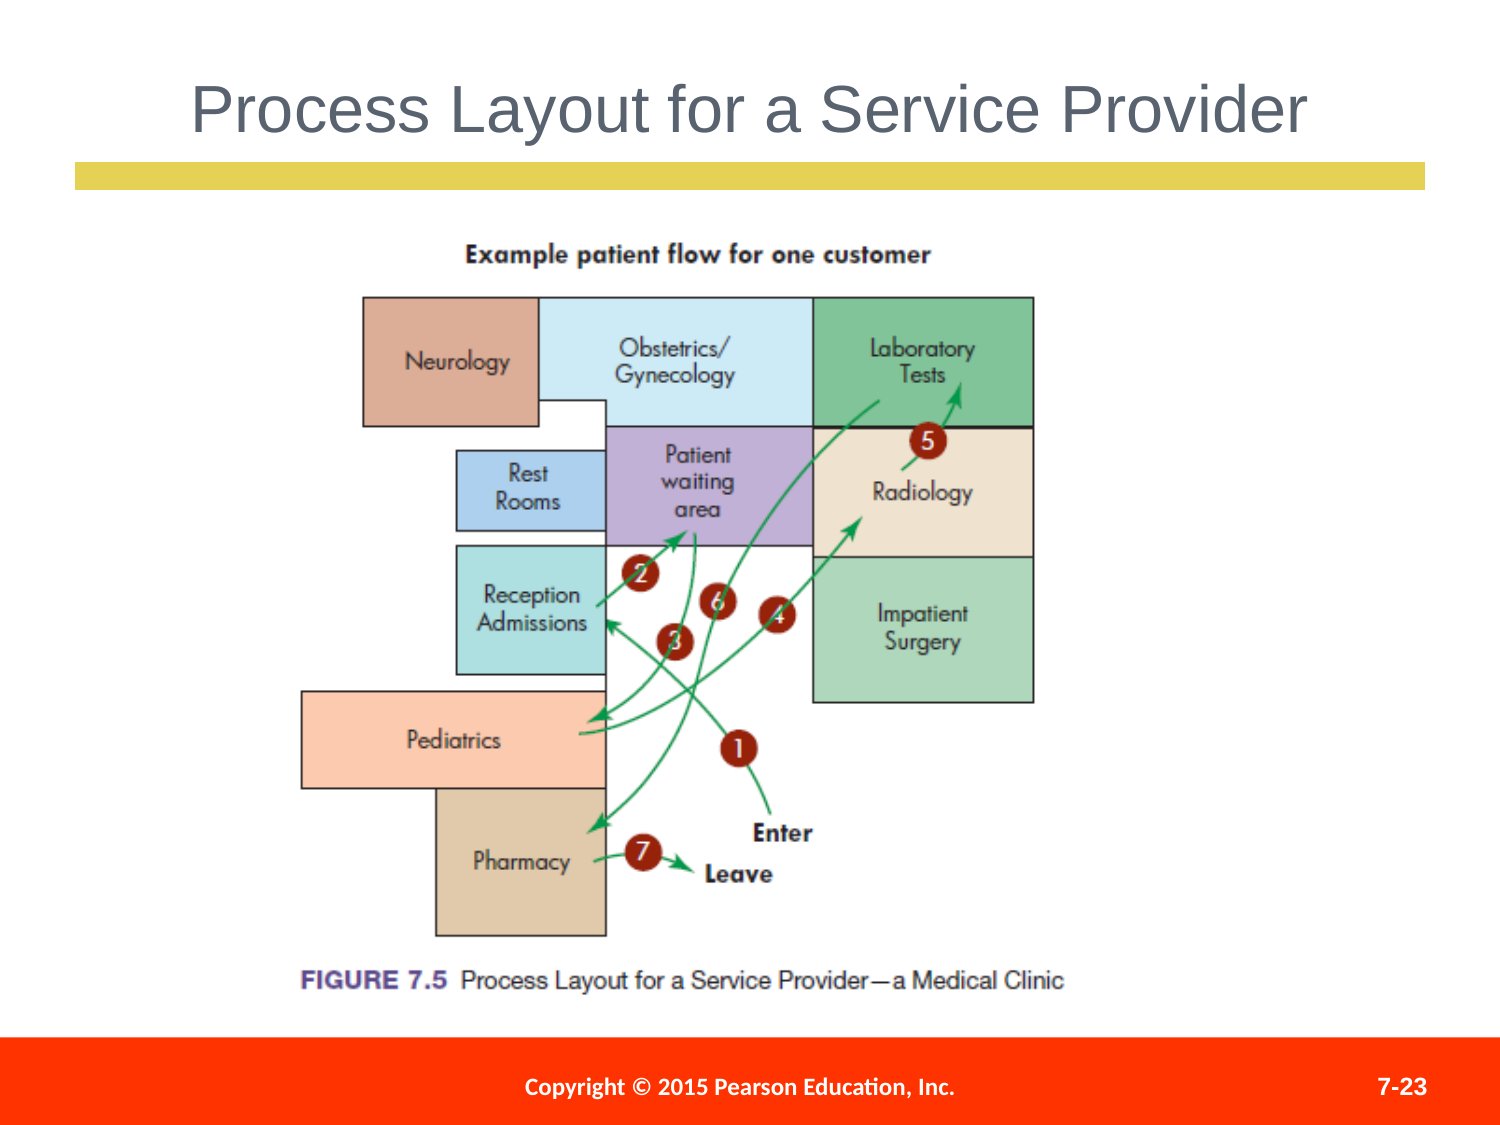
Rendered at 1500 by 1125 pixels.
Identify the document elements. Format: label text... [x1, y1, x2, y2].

title Process Layout for a Service Provider [74, 12, 1426, 201]
picture [262, 230, 1102, 1024]
